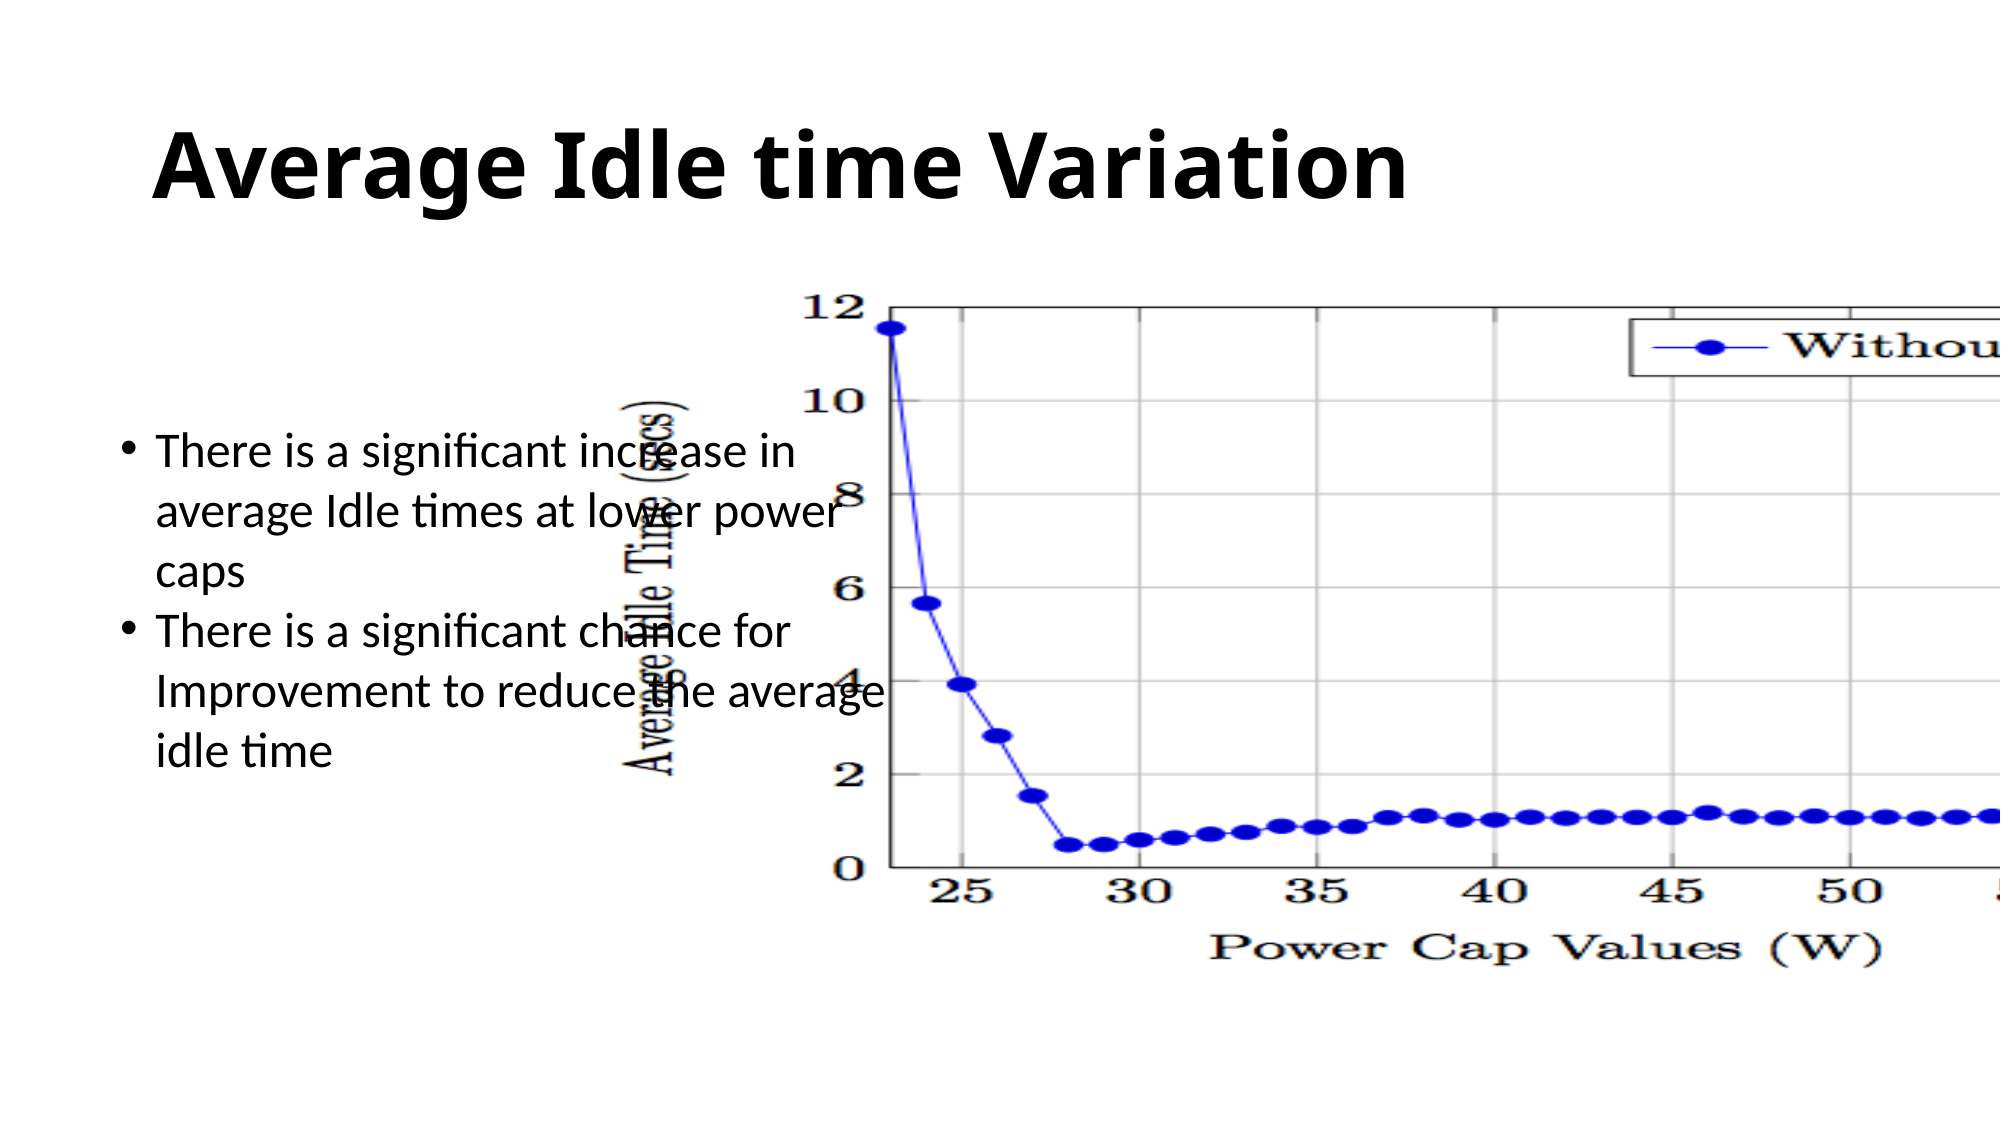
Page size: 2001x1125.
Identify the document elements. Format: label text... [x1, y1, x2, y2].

text_box Average Idle time Variation [137, 59, 1863, 278]
text_box There is a significant increase in average Idle times at lower power caps There is a significant chance for Improvement to reduce the average idle time [105, 410, 586, 786]
picture [591, 280, 2000, 995]
